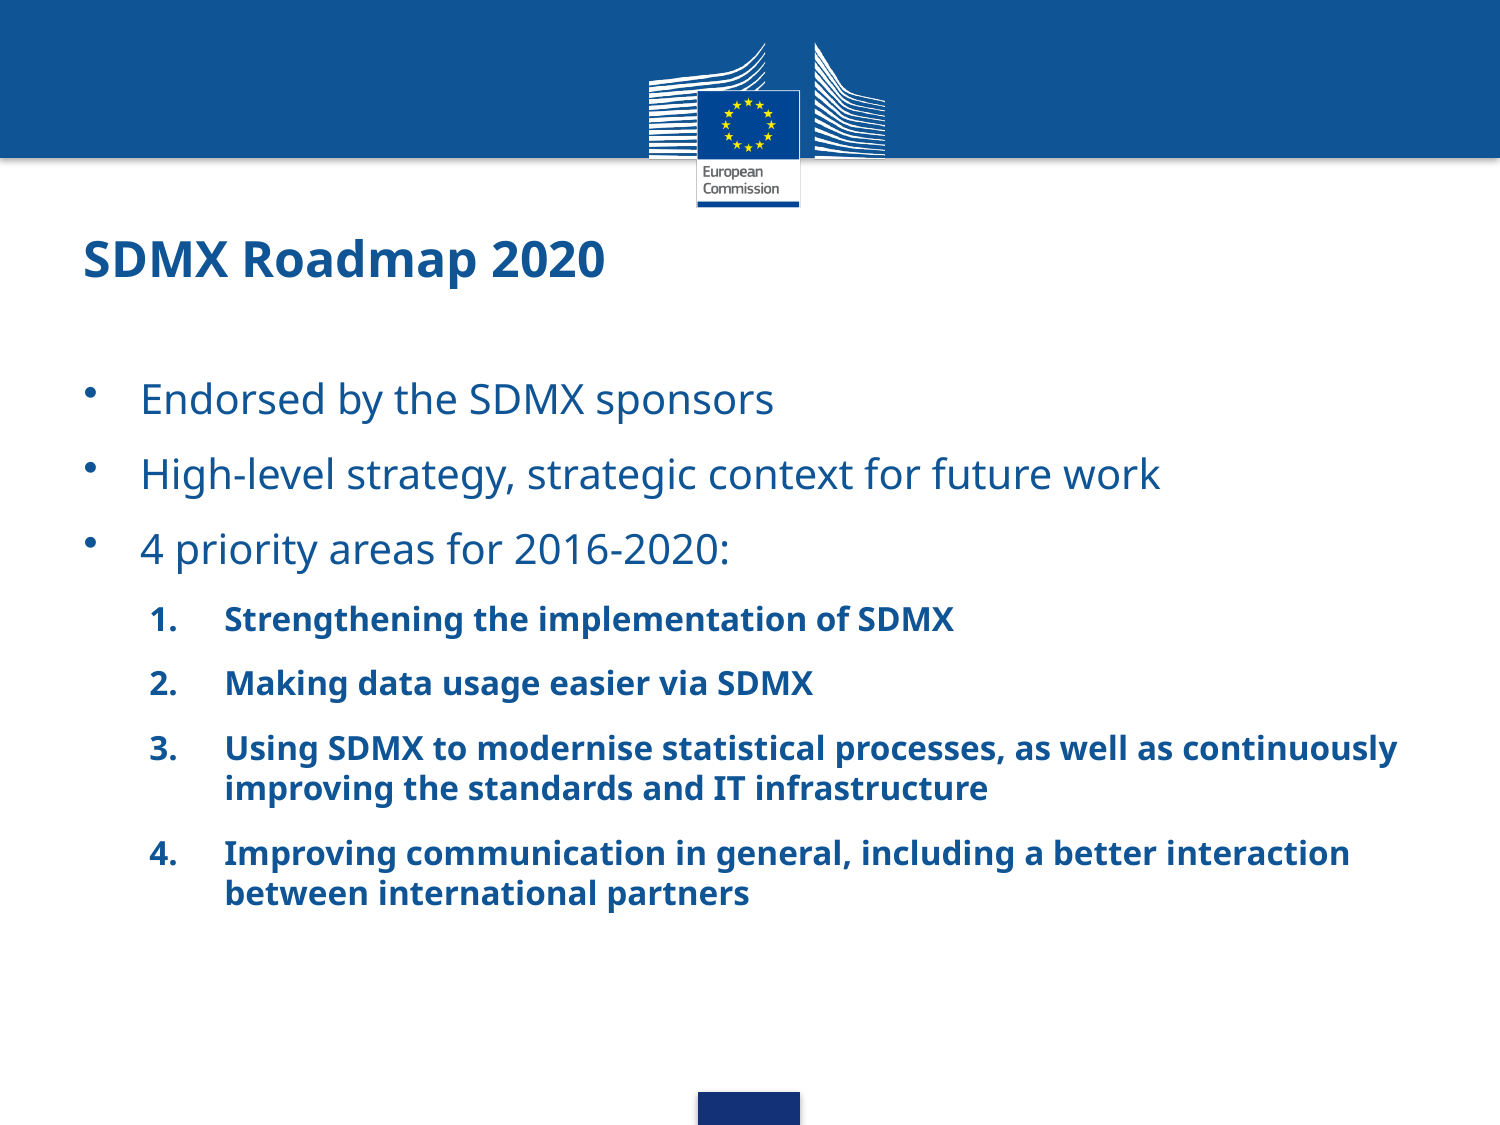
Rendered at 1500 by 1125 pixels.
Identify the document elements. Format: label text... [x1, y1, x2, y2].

list SDMX Roadmap 2020 Endorsed by the SDMX sponsors High-level strategy, strategic context for future work 4 priority areas for 2016-2020: Strengthening the implementation of SDMX Making data usage easier via SDMX Using SDMX to modernise statistical processes, as well as continuously improving the standards and IT infrastructure Improving communication in general, including a better interaction between international partners [68, 219, 1419, 1024]
picture [649, 42, 885, 208]
